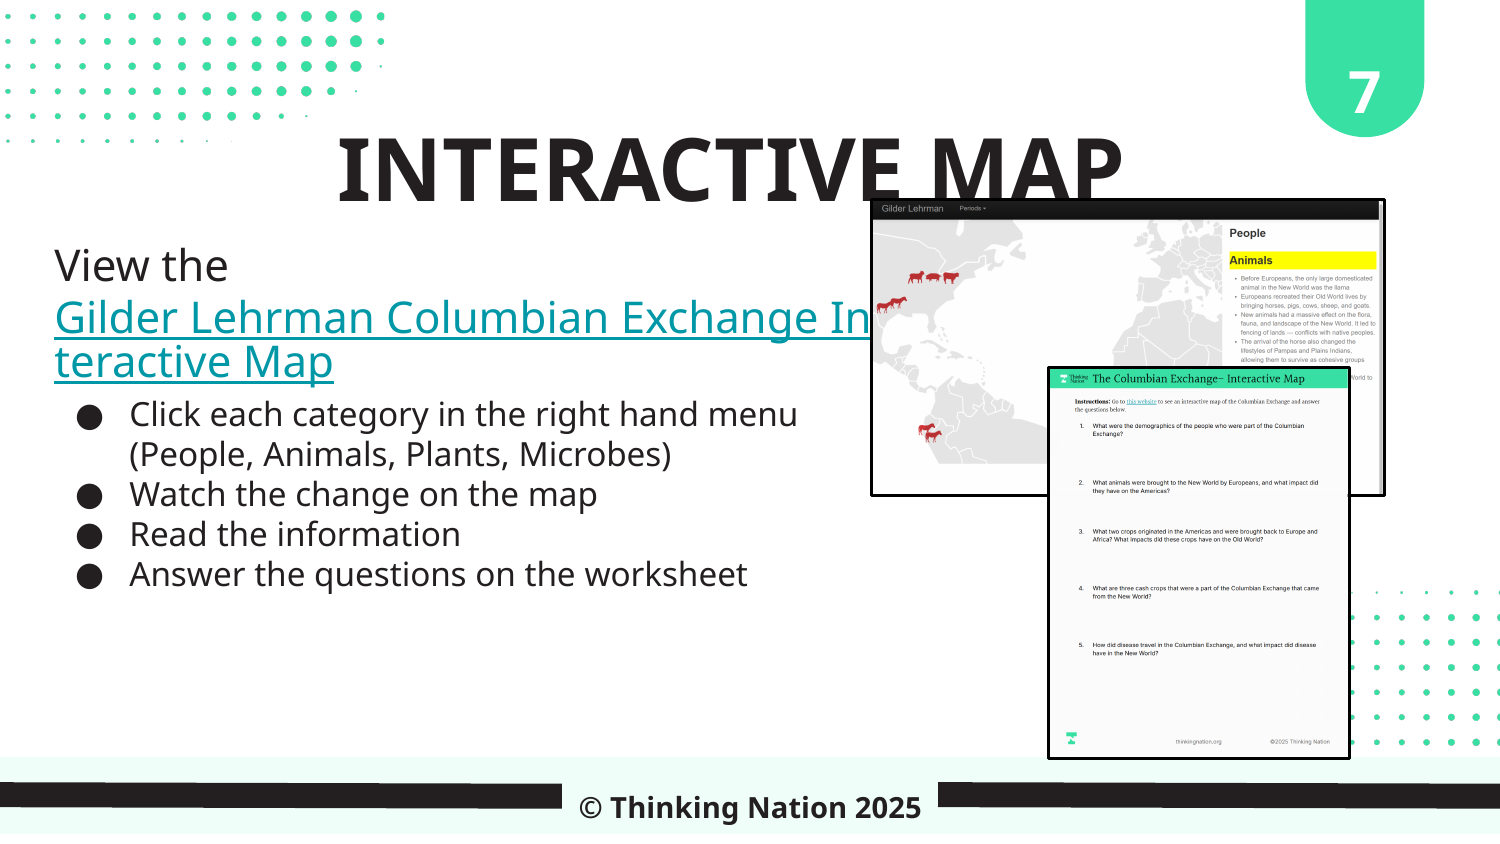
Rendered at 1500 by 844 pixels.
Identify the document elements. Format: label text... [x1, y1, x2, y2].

text_box [0, 0, 385, 144]
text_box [0, 756, 1500, 835]
text_box INTERACTIVE MAP [146, 71, 1316, 219]
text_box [1300, 0, 1430, 138]
text_box [1353, 590, 1500, 755]
picture [872, 200, 1383, 758]
text_box View the Gilder Lehrman Columbian Exchange Interactive Map Click each category in the right hand menu (People, Animals, Plants, Microbes) Watch the change on the map Read the information Answer the questions on the worksheet [54, 237, 873, 550]
